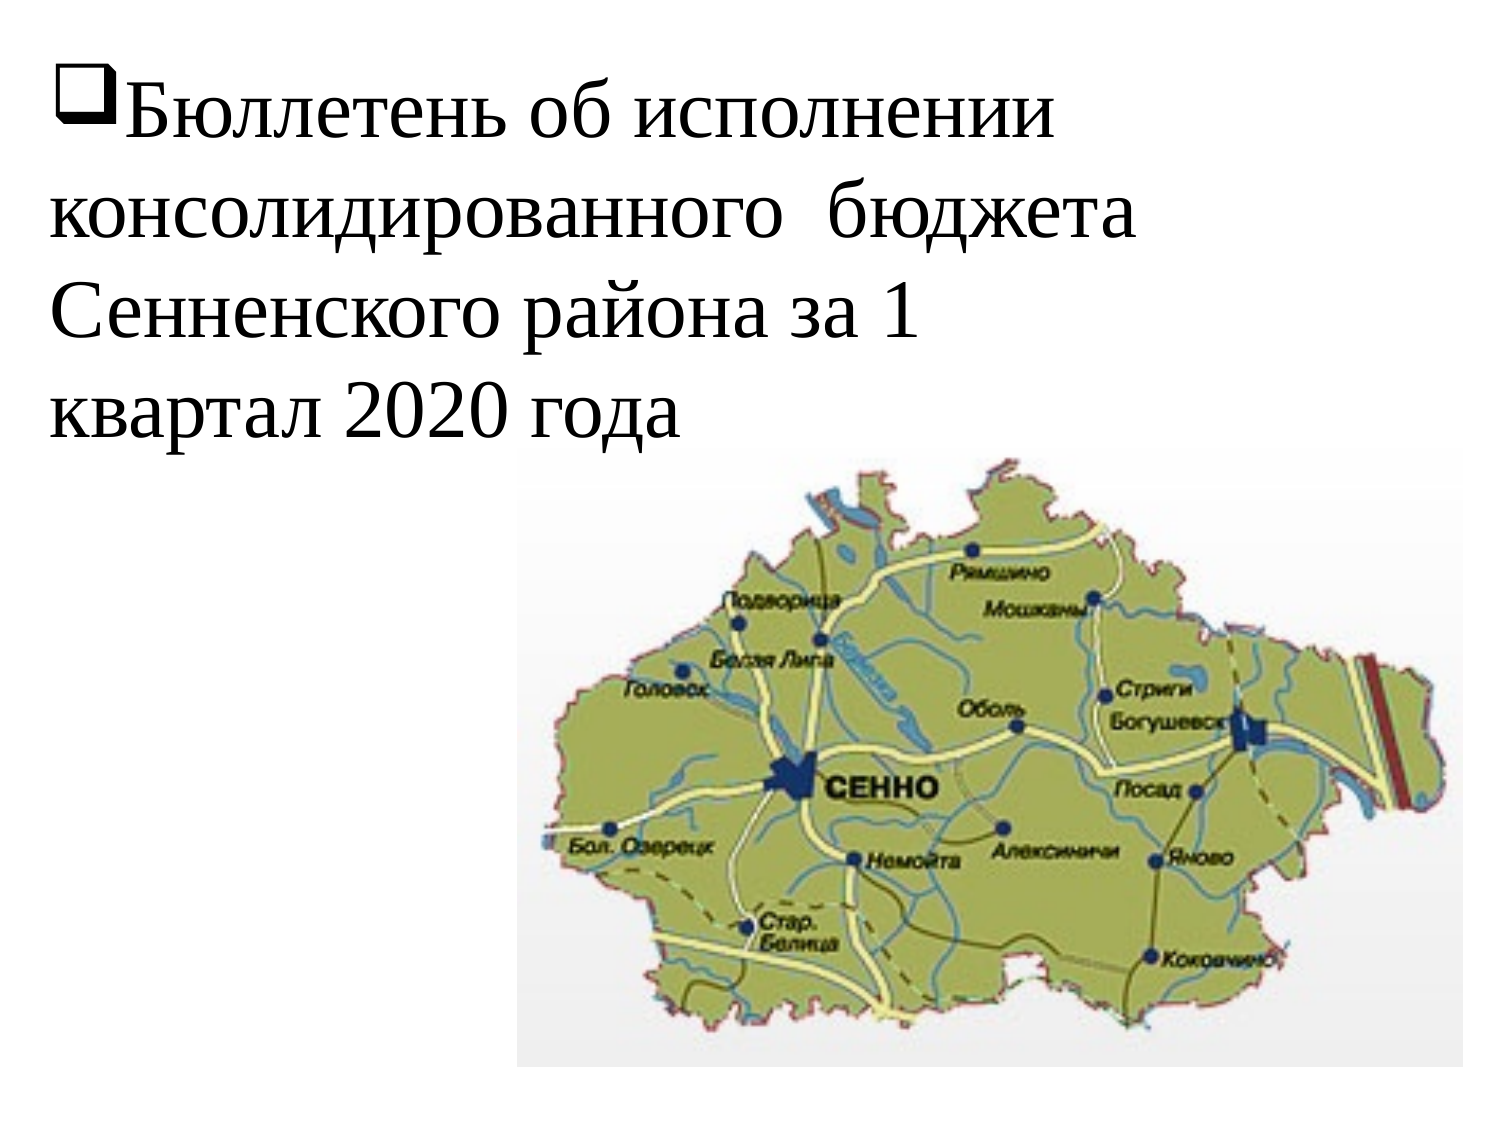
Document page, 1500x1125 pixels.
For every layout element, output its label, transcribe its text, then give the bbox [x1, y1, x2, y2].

picture [516, 409, 1464, 1067]
text_box Бюллетень об исполнении консолидированного бюджета Сенненского района за 1 квартал 2020 года [35, 46, 1207, 545]
